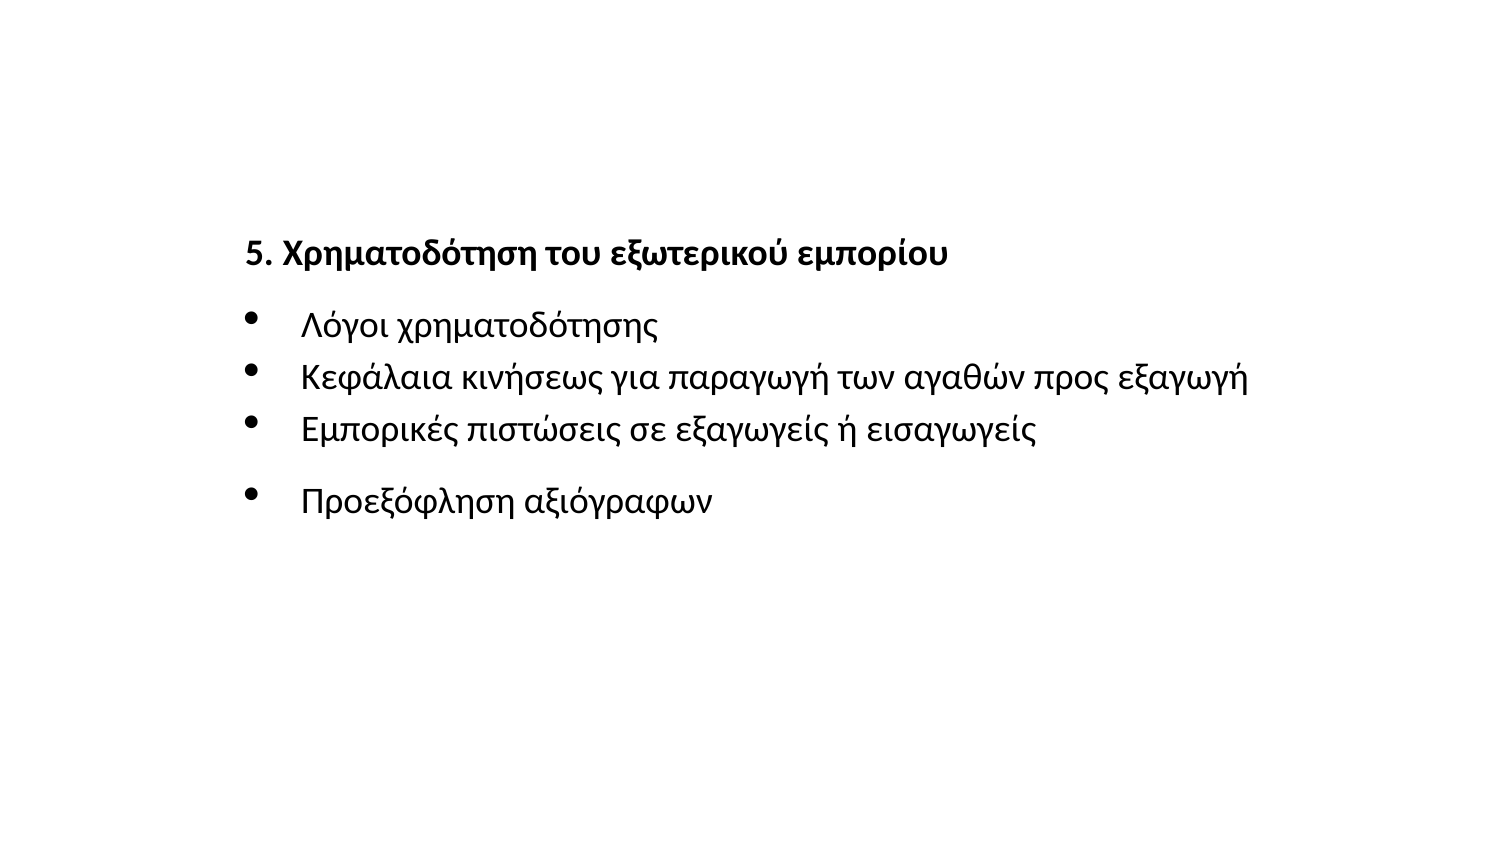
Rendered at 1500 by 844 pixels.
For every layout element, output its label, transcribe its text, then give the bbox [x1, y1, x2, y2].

text_box 5. Χρηματοδότηση του εξωτερικού εμπορίου Λόγοι χρηματοδότησης Κεφάλαια κινήσεως για παραγωγή των αγαθών προς εξαγωγή Εμπορικές πιστώσεις σε εξαγωγείς ή εισαγωγείς Προεξόφληση αξιόγραφων [230, 213, 1412, 529]
